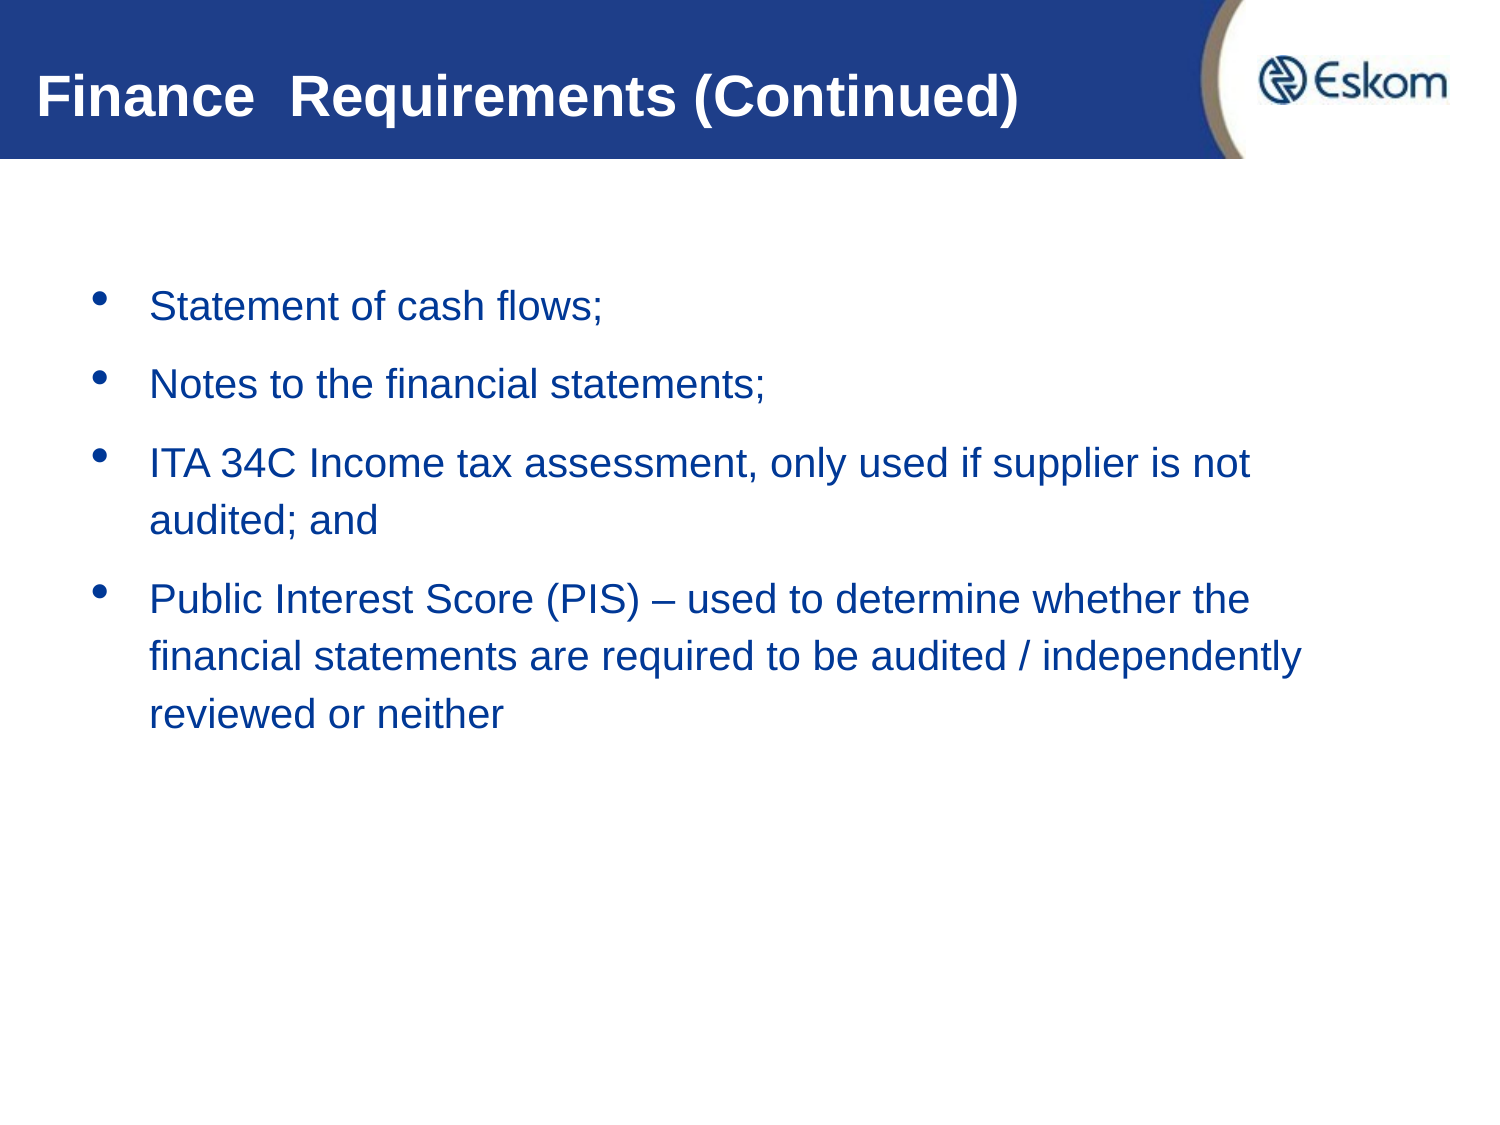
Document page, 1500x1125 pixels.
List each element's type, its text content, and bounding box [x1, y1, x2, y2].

picture [0, 0, 1246, 159]
title Finance Requirements (Continued) [20, 57, 1169, 129]
picture [1257, 55, 1450, 105]
text_box [55, 212, 1465, 980]
text_box Statement of cash flows; Notes to the financial statements; ITA 34C Income tax assessment, only used if supplier is not audited; and Public Interest Score (PIS) – used to determine whether the financial statements are required to be audited / independently reviewed or neither [78, 264, 1422, 744]
